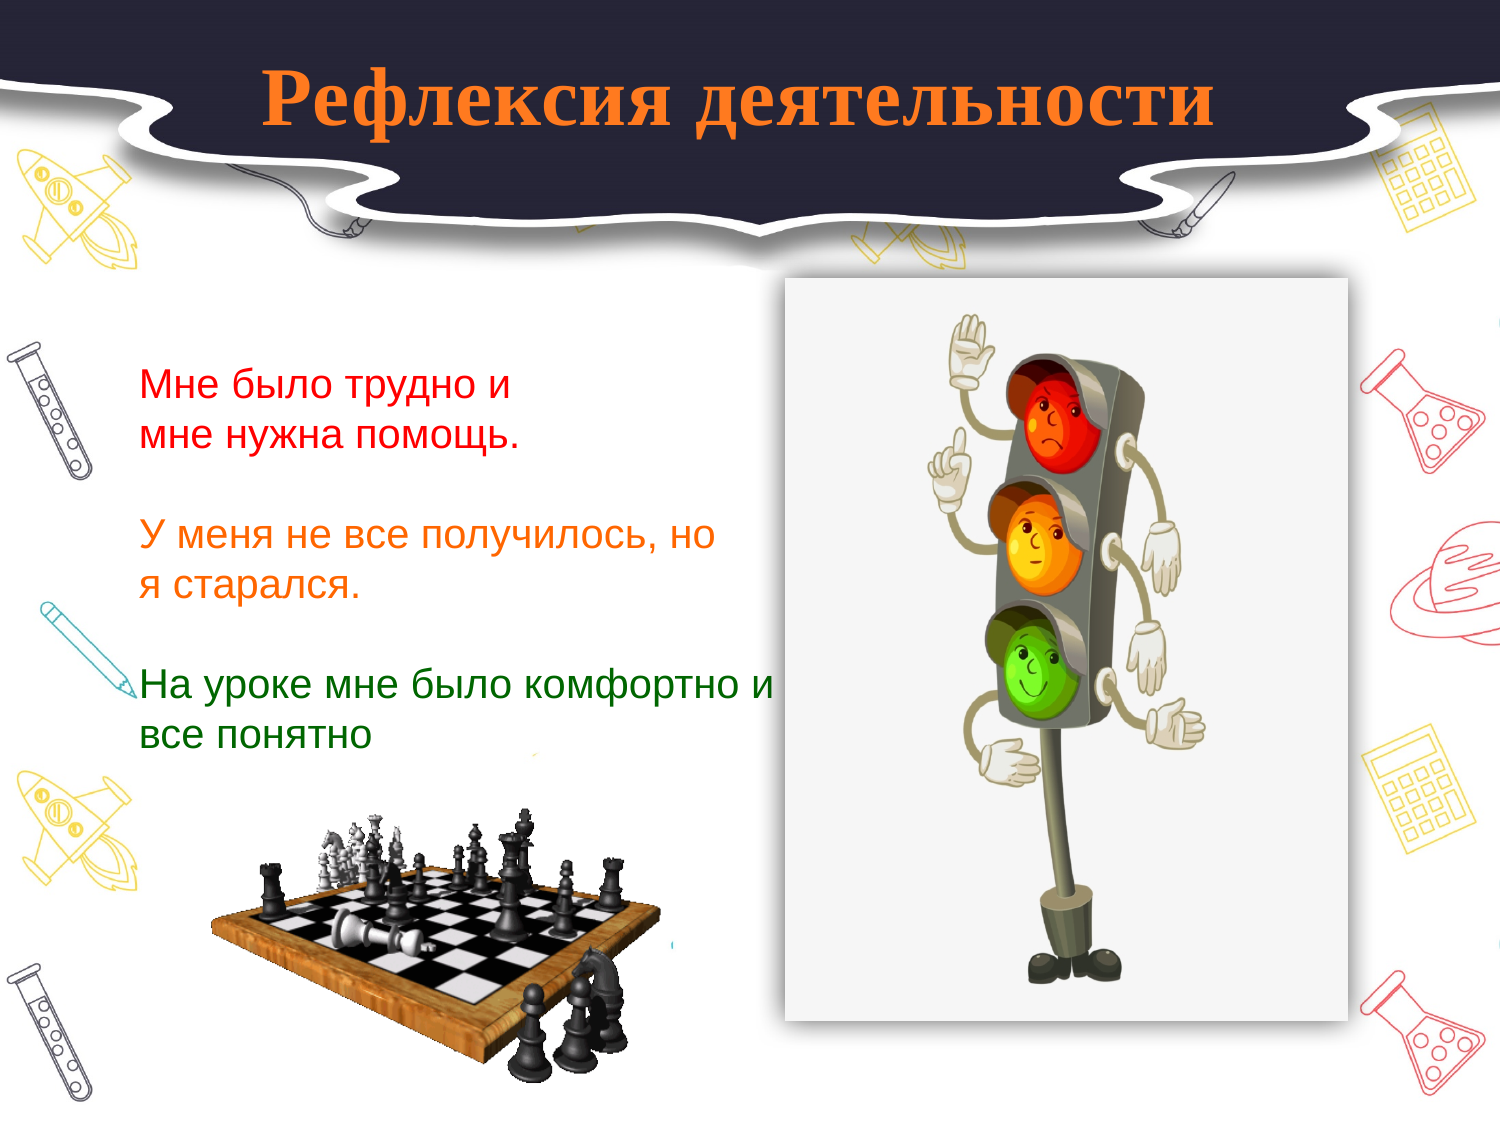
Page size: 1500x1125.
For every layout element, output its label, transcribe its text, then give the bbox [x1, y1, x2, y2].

text_box [93, 164, 1407, 225]
text_box Мне было трудно и мне нужна помощь. У меня не все получилось, но я старался. На уроке мне было комфортно и все понятно [123, 349, 762, 765]
picture [0, 0, 1500, 1125]
text_box Рефлексия деятельности [52, 34, 1448, 150]
